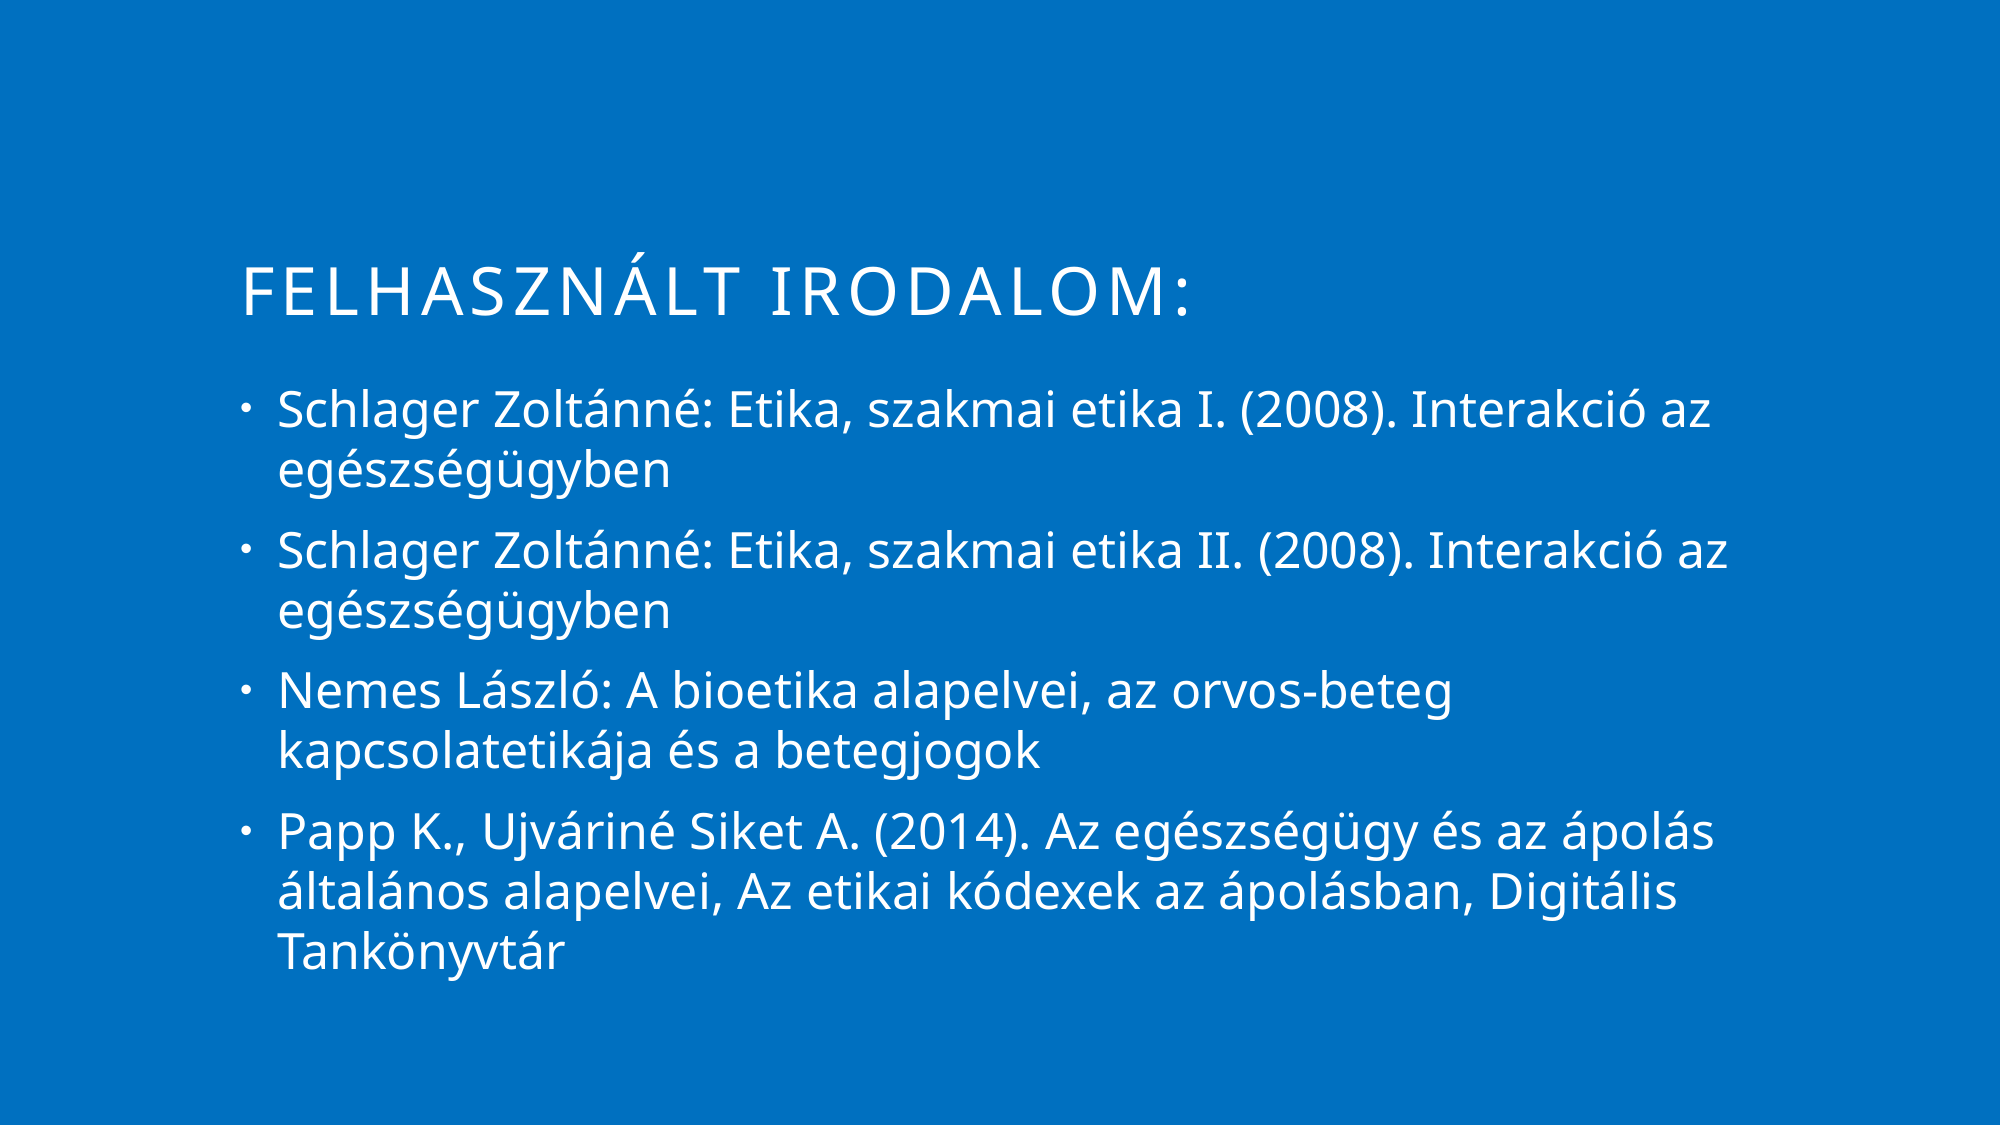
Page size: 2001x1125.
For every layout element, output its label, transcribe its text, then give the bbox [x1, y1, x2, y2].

title Felhasznált irodalom: [225, 112, 1782, 338]
list Schlager Zoltánné: Etika, szakmai etika I. (2008). Interakció az egészségügyben Schlager Zoltánné: Etika, szakmai etika II. (2008). Interakció az egészségügyben Nemes László: A bioetika alapelvei, az orvos-beteg kapcsolatetikája és a betegjogok Papp K., Ujváriné Siket A. (2014). Az egészségügy és az ápolás általános alapelvei, Az etikai kódexek az ápolásban, Digitális Tankönyvtár [225, 369, 1782, 1013]
